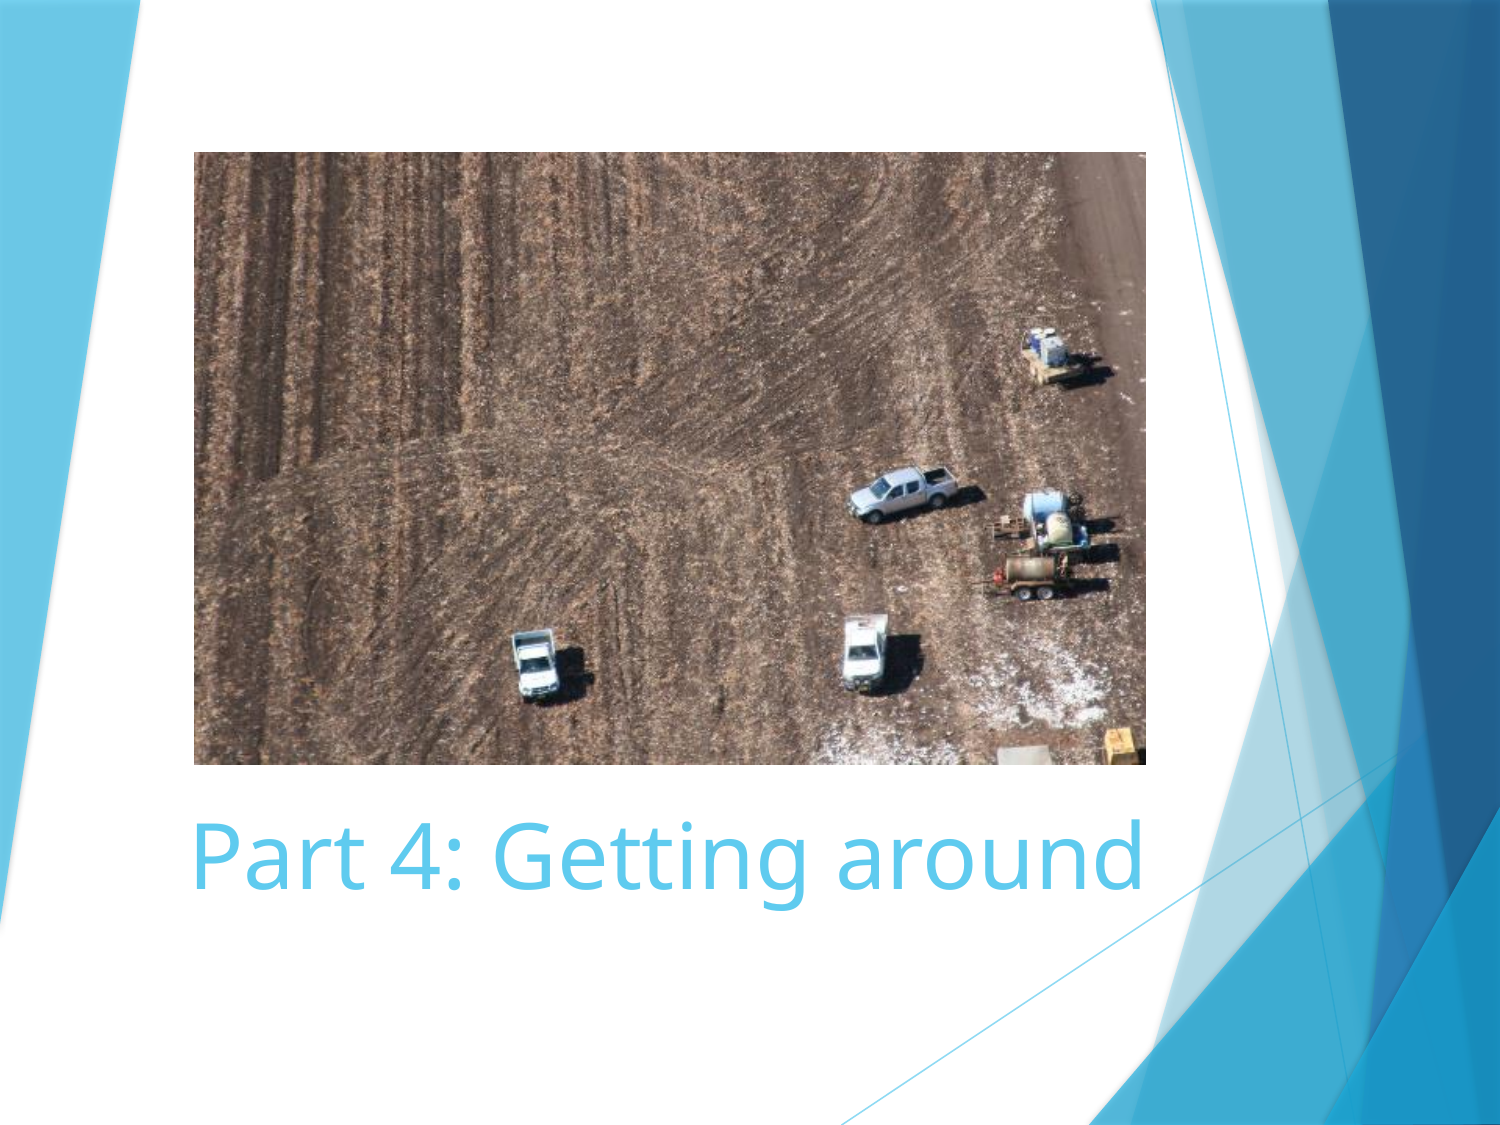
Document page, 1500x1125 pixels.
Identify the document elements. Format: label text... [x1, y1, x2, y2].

picture [194, 152, 1147, 765]
title Part 4: Getting around [0, 621, 1164, 916]
